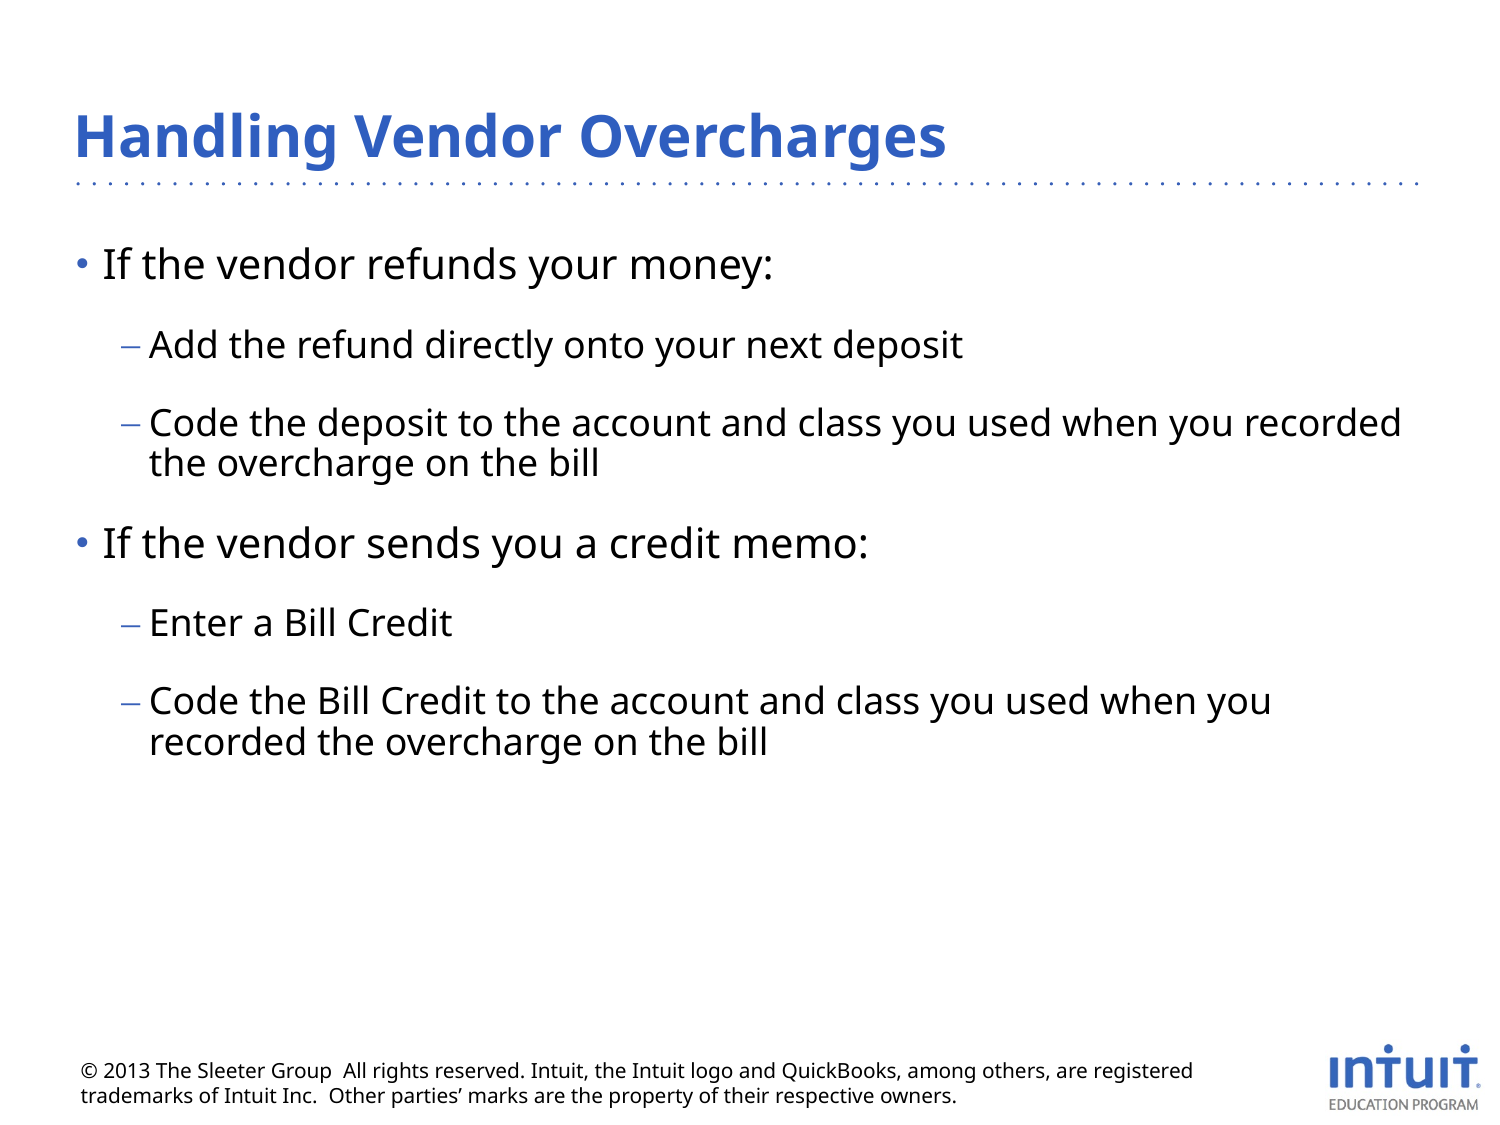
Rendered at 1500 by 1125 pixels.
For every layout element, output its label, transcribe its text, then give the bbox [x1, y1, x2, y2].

title Handling Vendor Overcharges [73, 62, 1424, 169]
picture [1325, 1039, 1485, 1116]
list If the vendor refunds your money: Add the refund directly onto your next deposit Code the deposit to the account and class you used when you recorded the overcharge on the bill If the vendor sends you a credit memo: Enter a Bill Credit Code the Bill Credit to the account and class you used when you recorded the overcharge on the bill [75, 235, 1424, 1012]
